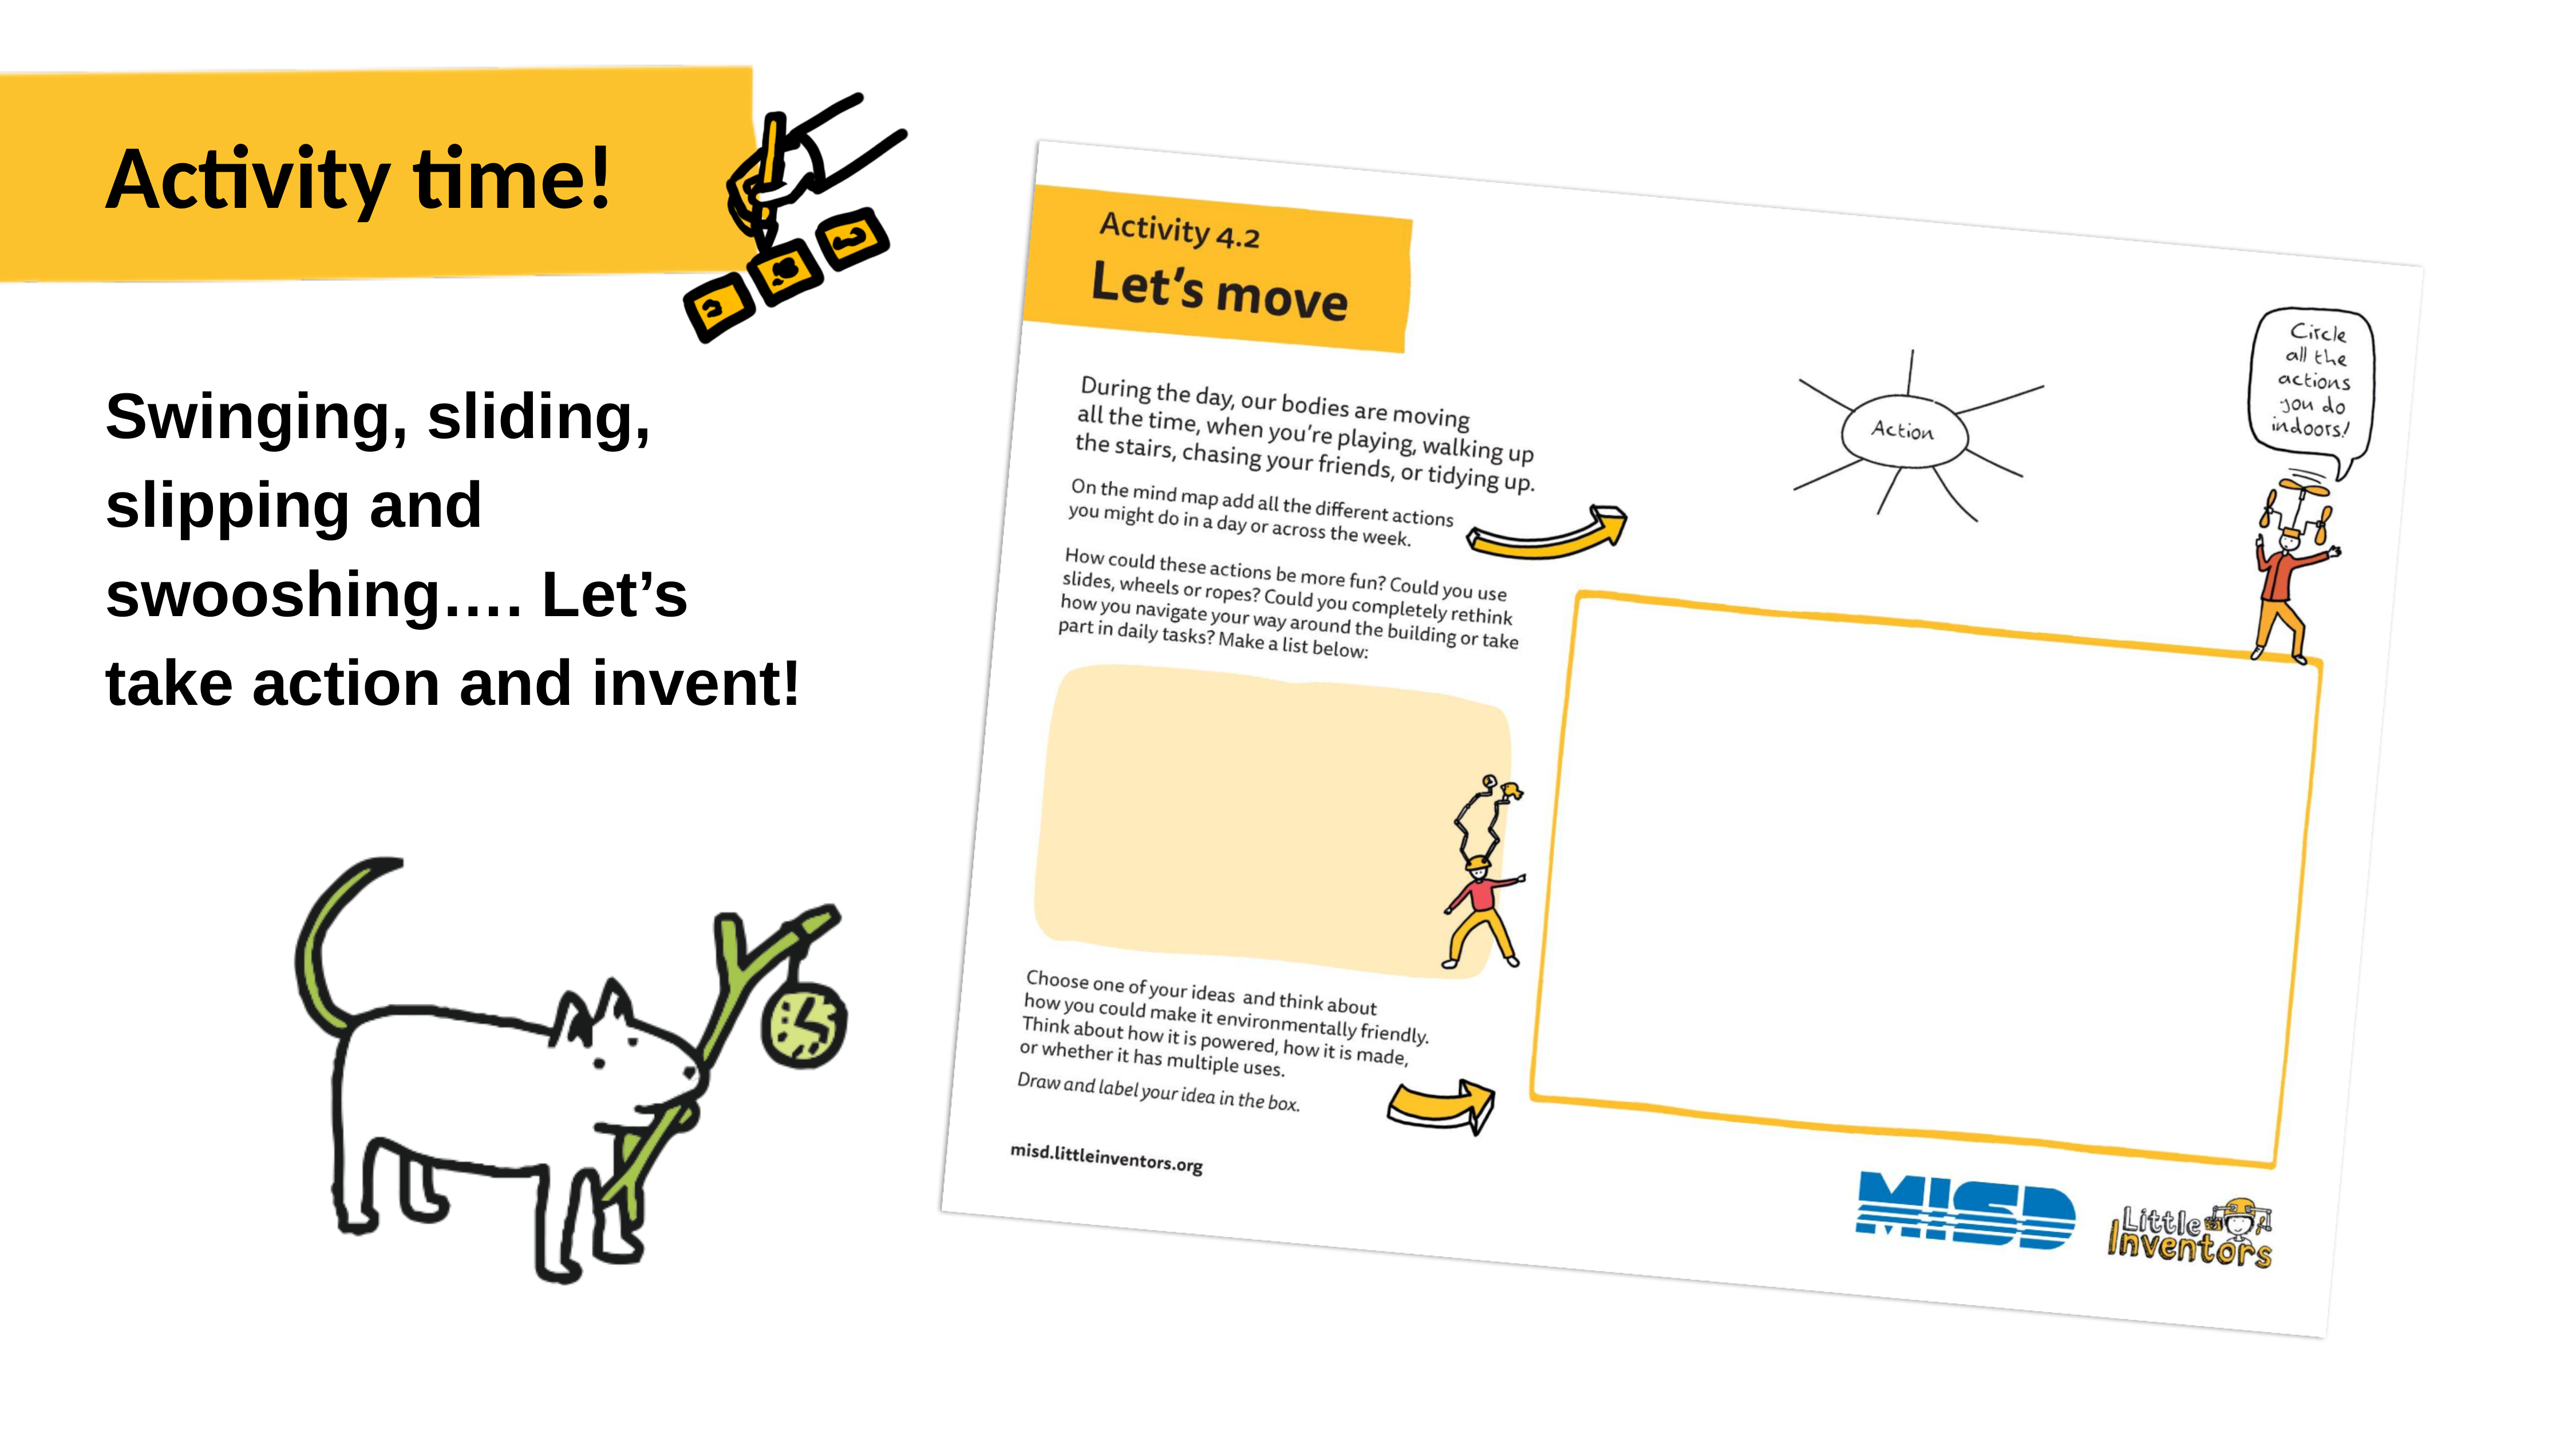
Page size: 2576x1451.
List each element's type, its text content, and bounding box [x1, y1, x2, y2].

title Activity time! [910, 91, 1156, 253]
picture [0, 57, 910, 346]
picture [276, 820, 910, 1310]
picture [943, 152, 2421, 1335]
text_box Swinging, sliding, slipping and swooshing…. Let’s take action and invent! [79, 337, 845, 744]
